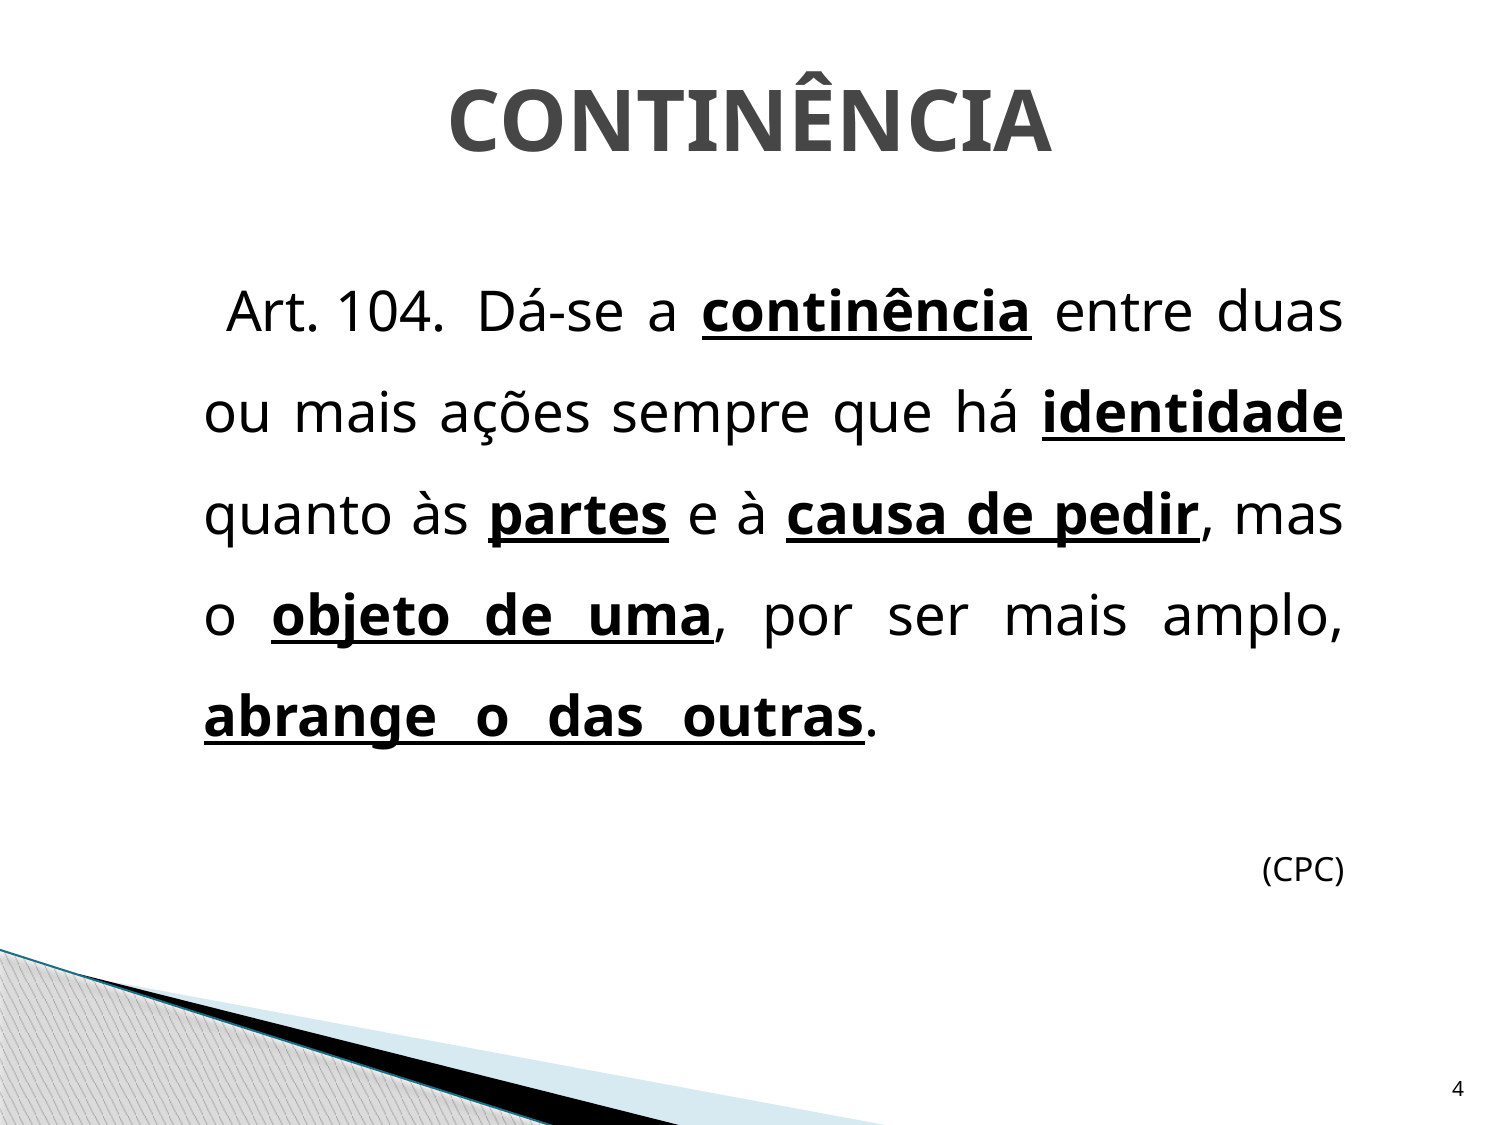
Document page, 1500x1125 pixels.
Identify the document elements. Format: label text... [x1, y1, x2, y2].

title CONTINÊNCIA [75, 0, 1425, 235]
slide_number 4 [1418, 1051, 1479, 1112]
list Art. 104. Dá-se a continência entre duas ou mais ações sempre que há identidade quanto às partes e à causa de pedir, mas o objeto de uma, por ser mais amplo, abrange o das outras. (CPC) [128, 235, 1360, 1079]
